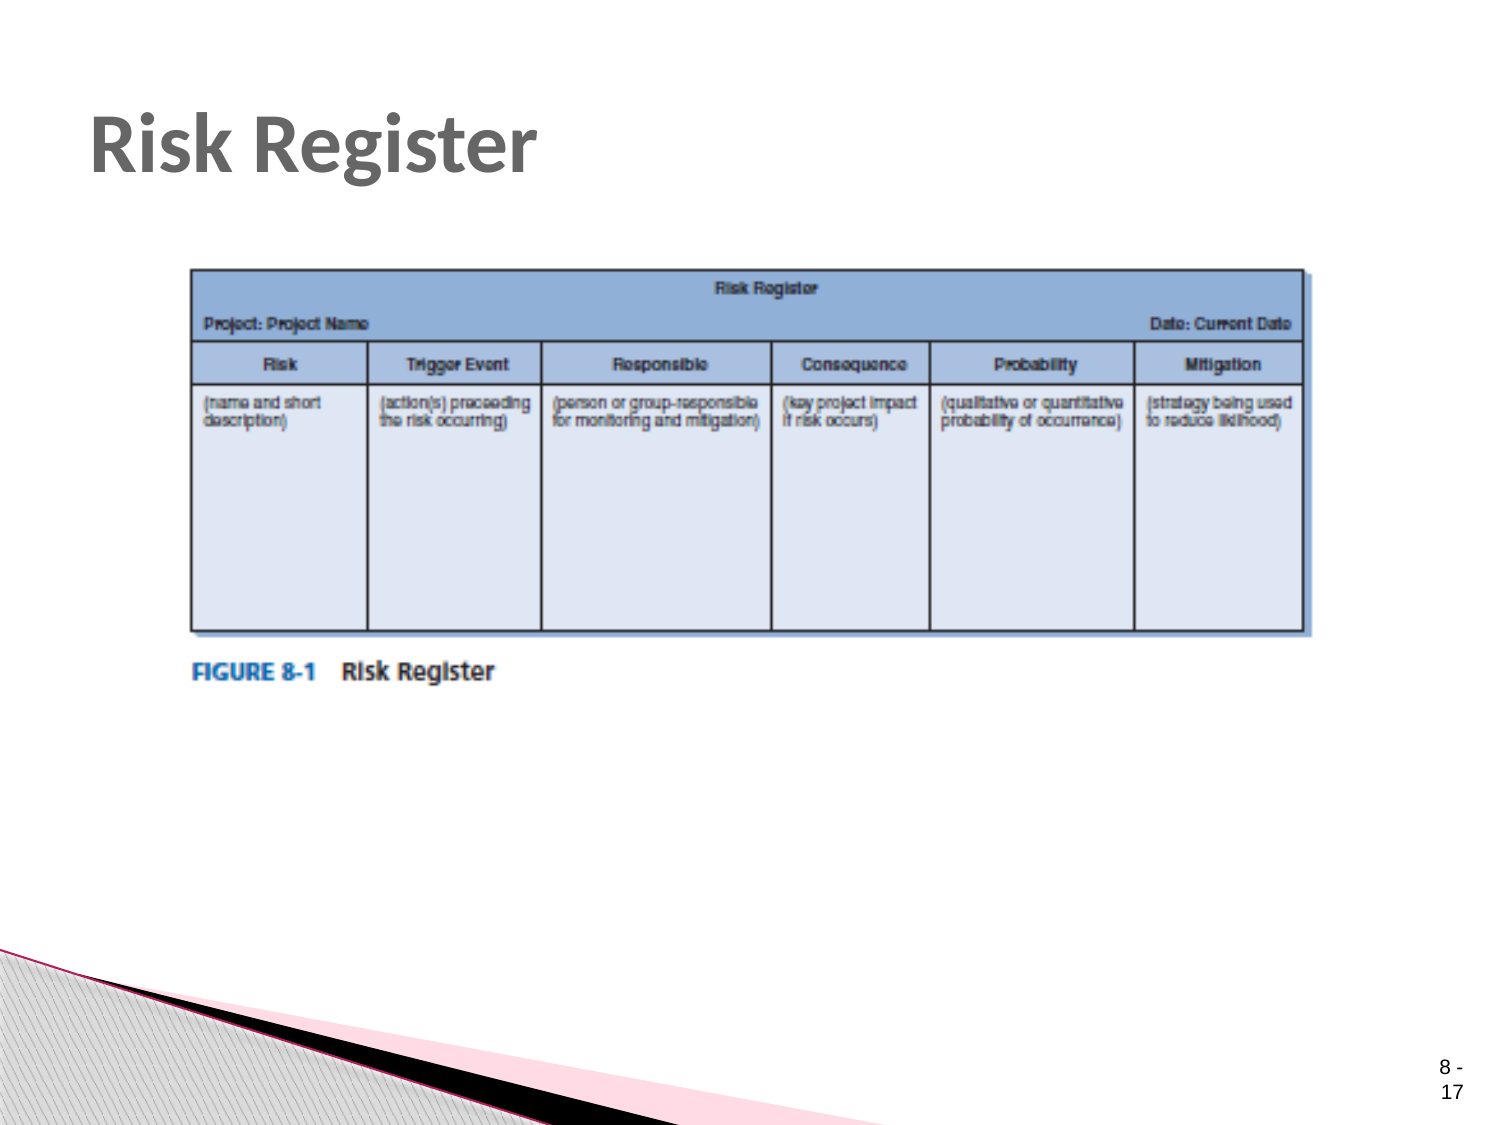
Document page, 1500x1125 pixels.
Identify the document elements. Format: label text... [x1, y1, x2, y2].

picture [178, 262, 1344, 697]
title Risk Register [75, 45, 1425, 233]
slide_number 8 - 17 [1418, 1051, 1479, 1112]
